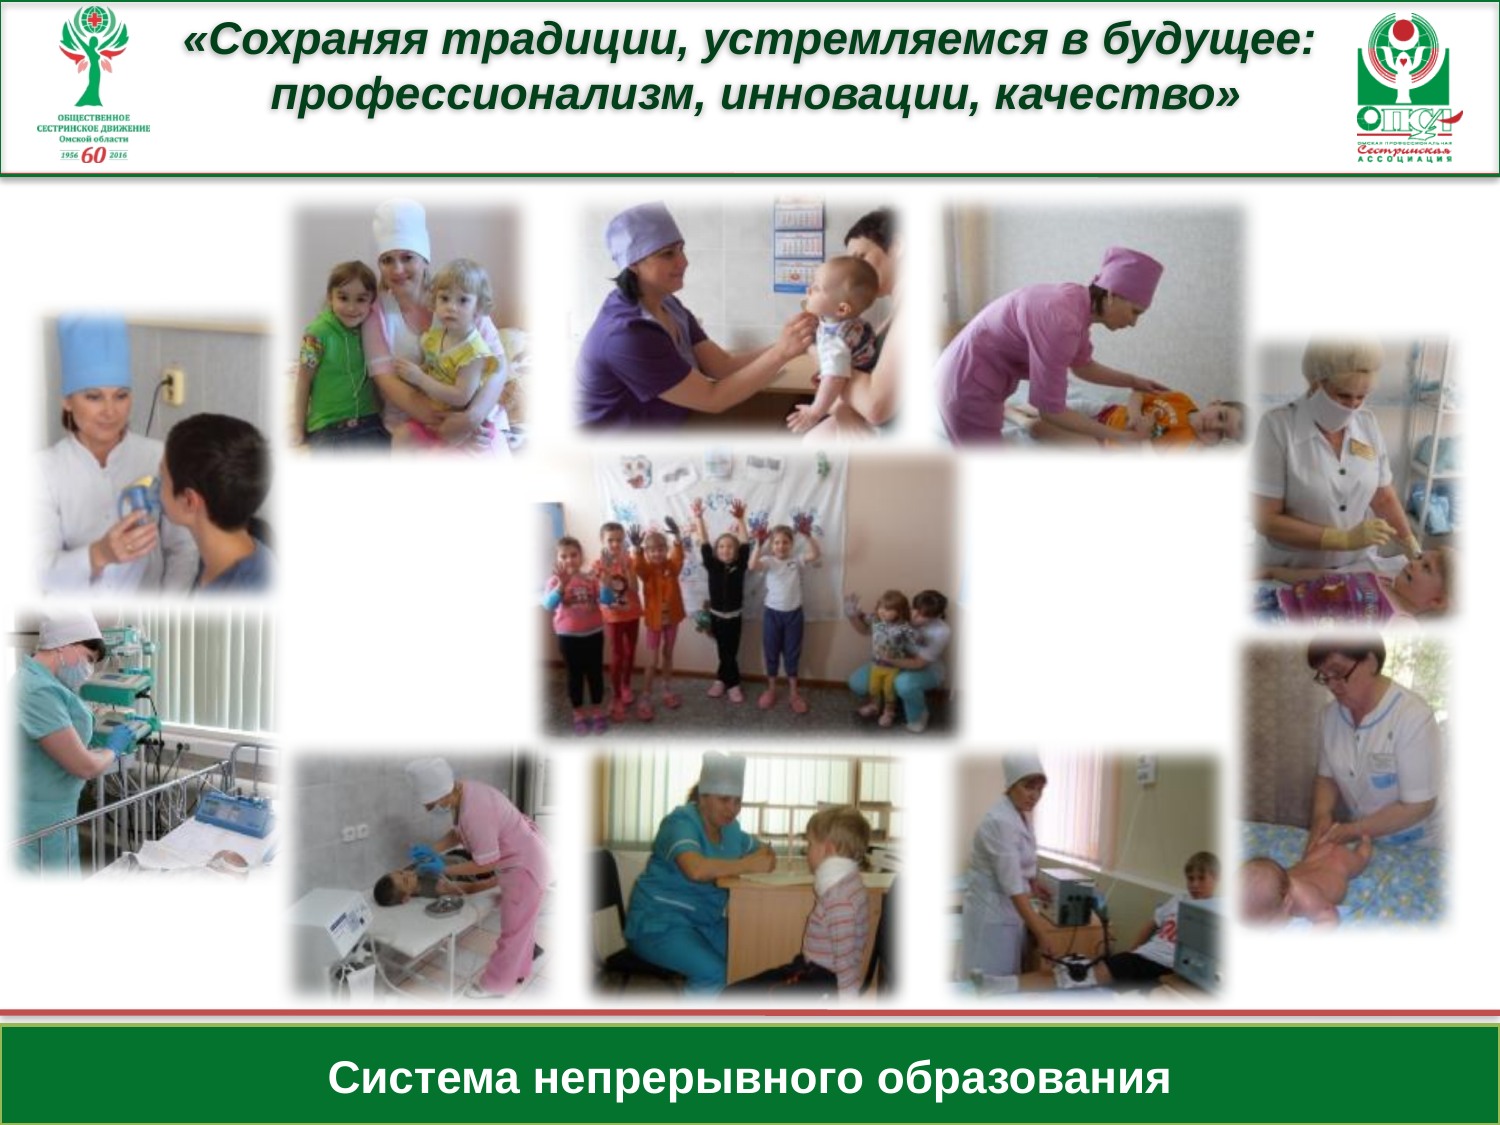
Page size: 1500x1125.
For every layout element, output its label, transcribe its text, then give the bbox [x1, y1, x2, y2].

text_box Система непрерывного образования [0, 1024, 1500, 1125]
picture [37, 6, 151, 163]
picture [1356, 13, 1463, 163]
picture [0, 187, 1472, 1013]
text_box «Сохраняя традиции, устремляемся в будущее: профессионализм, инновации, качество» [0, 0, 1500, 174]
